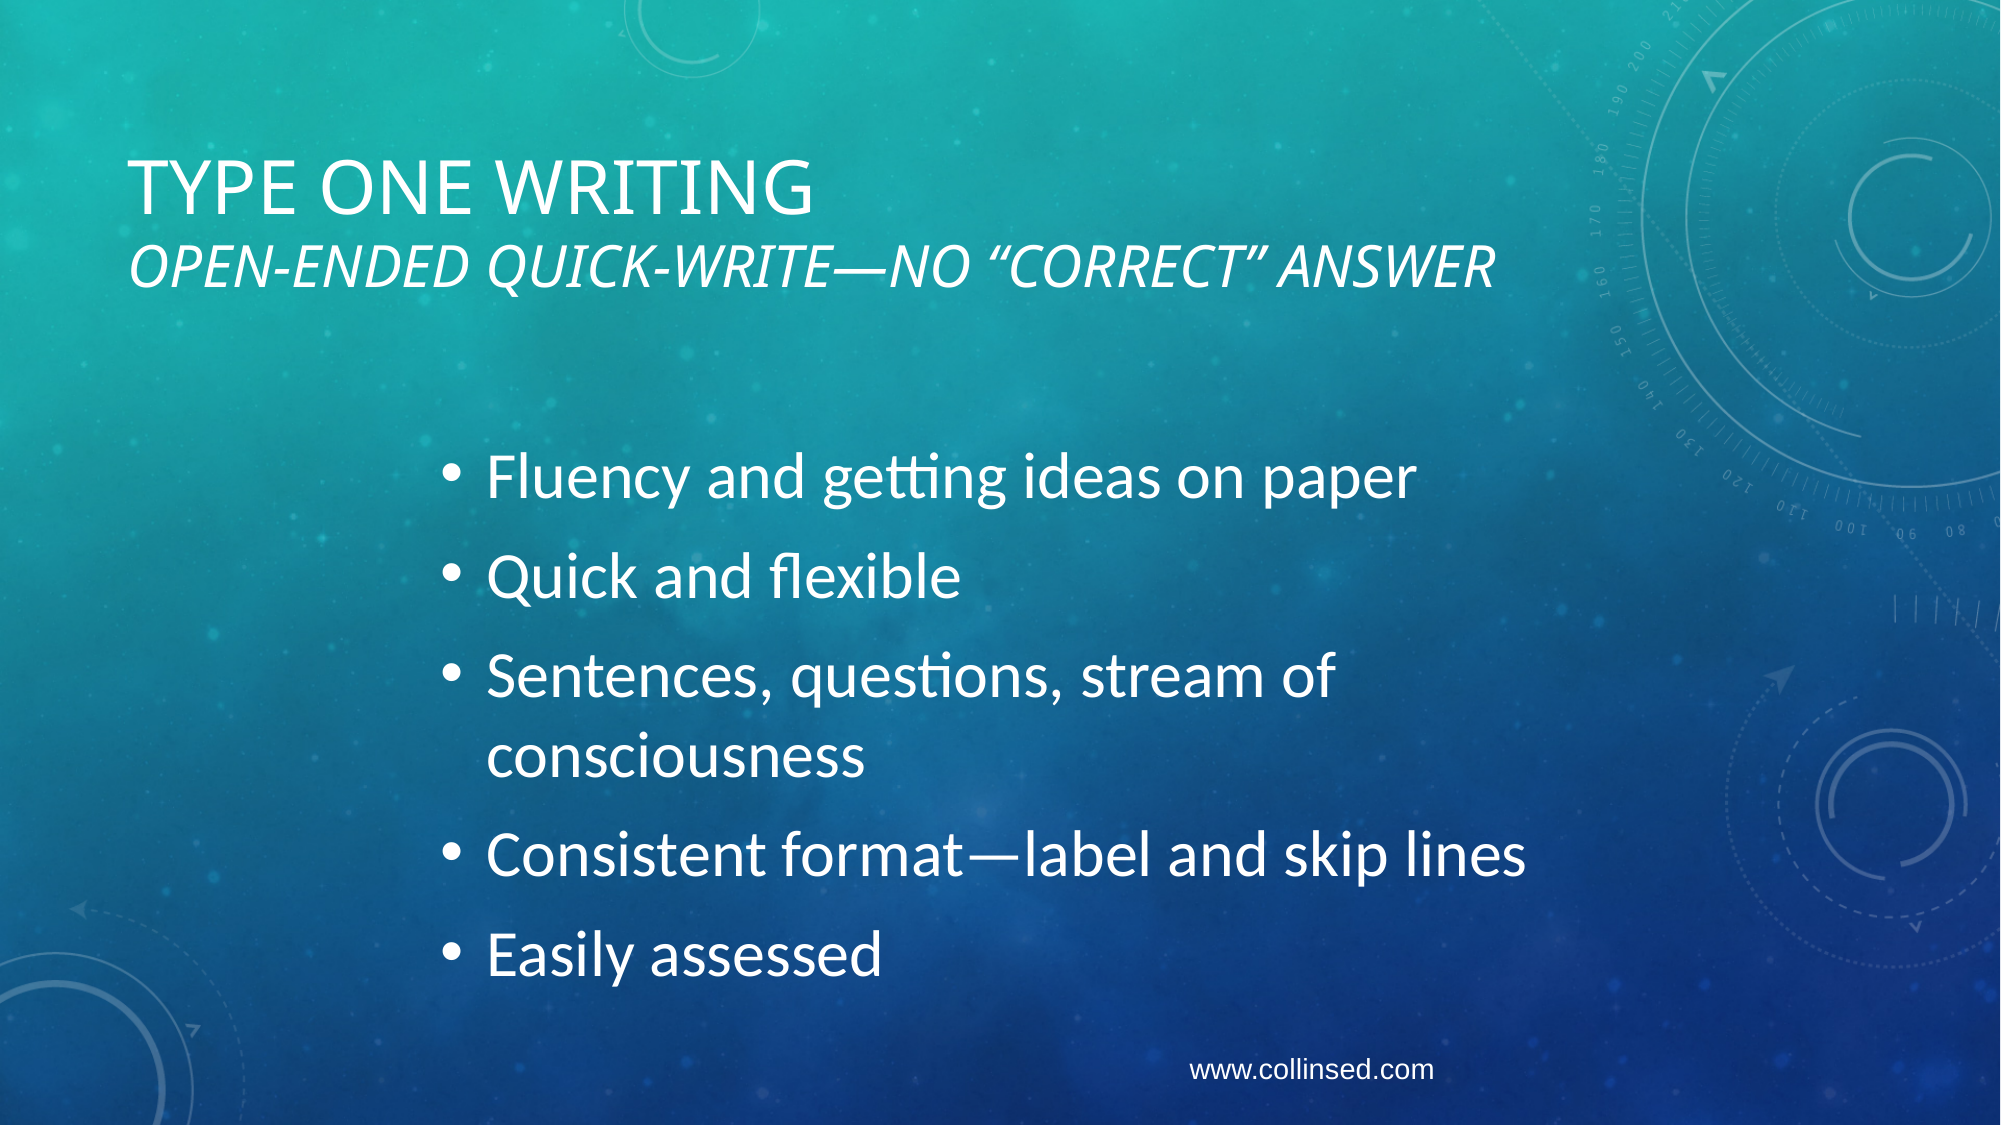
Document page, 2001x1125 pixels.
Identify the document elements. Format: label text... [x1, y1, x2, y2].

list Fluency and getting ideas on paper Quick and flexible Sentences, questions, stream of consciousness Consistent format—label and skip lines Easily assessed [424, 324, 1638, 1001]
title Type One Writing Open-ended quick-write—no “correct” answer [112, 99, 1775, 339]
text_box www.collinsed.com [1125, 1037, 1450, 1113]
picture [0, 0, 2001, 1125]
